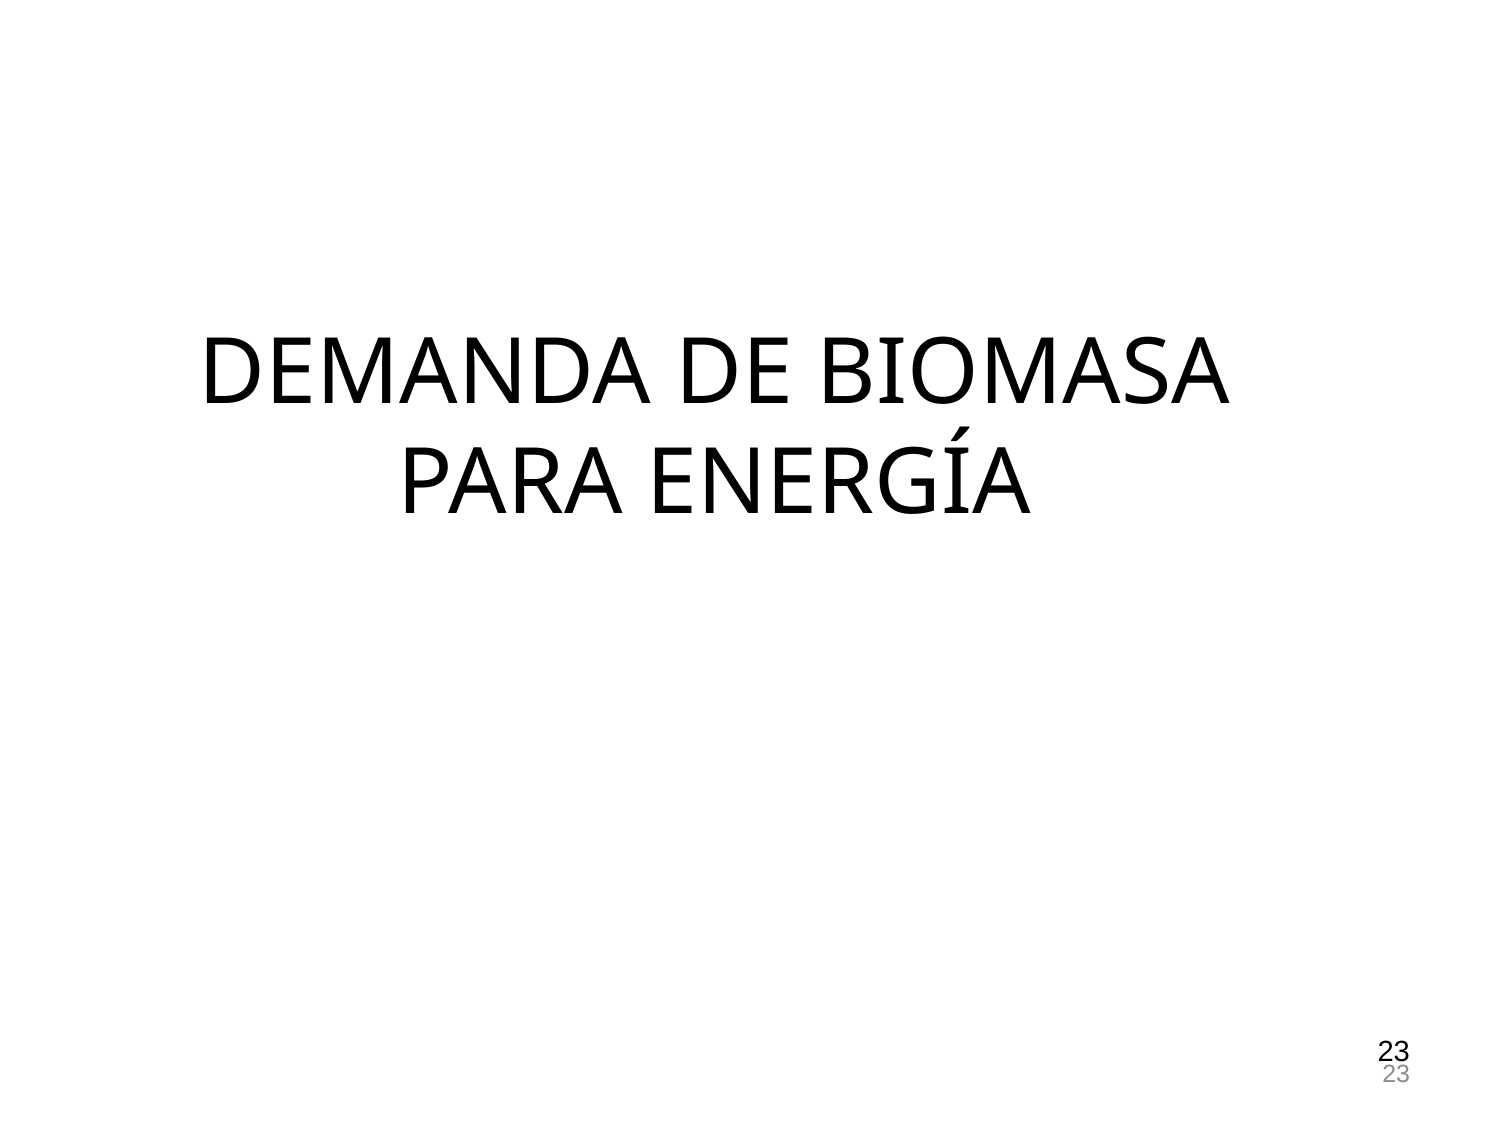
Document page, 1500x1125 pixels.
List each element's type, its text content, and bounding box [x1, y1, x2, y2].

slide_number 23 [1074, 1024, 1426, 1103]
text_box DEMANDA DE BIOMASA PARA ENERGÍA [93, 304, 1336, 540]
